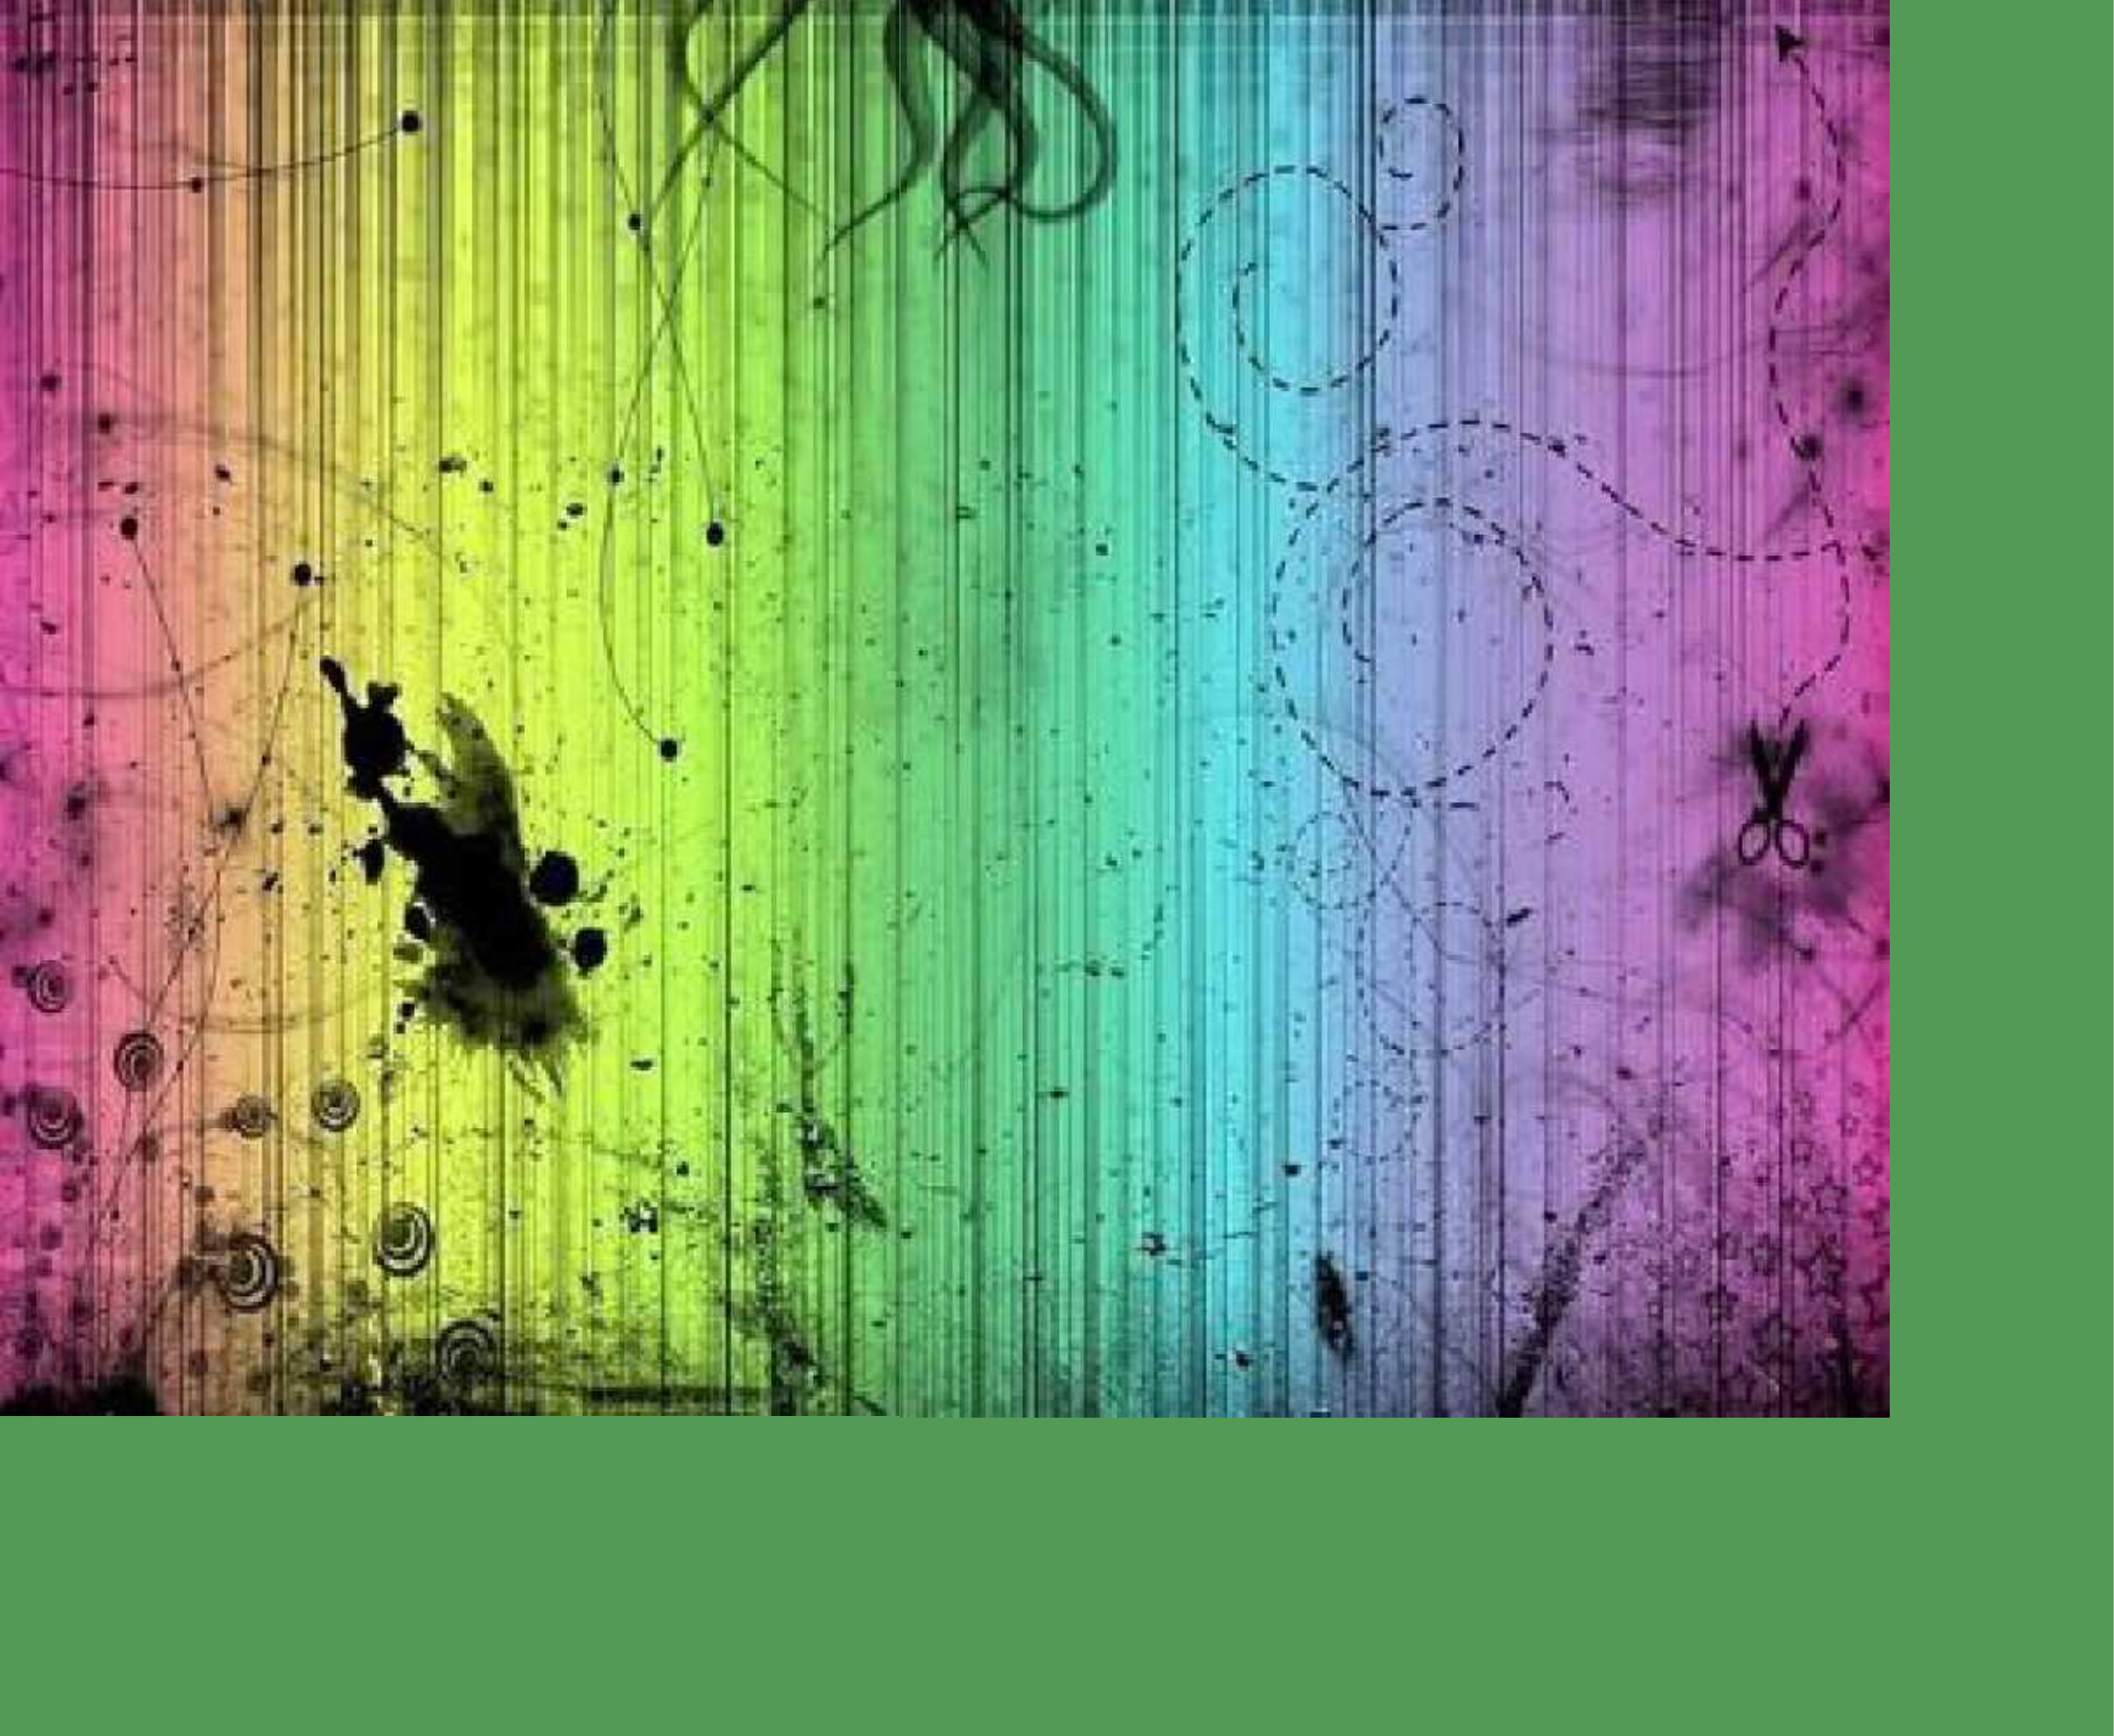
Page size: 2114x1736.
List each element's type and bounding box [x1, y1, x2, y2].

picture [0, 0, 1891, 1418]
